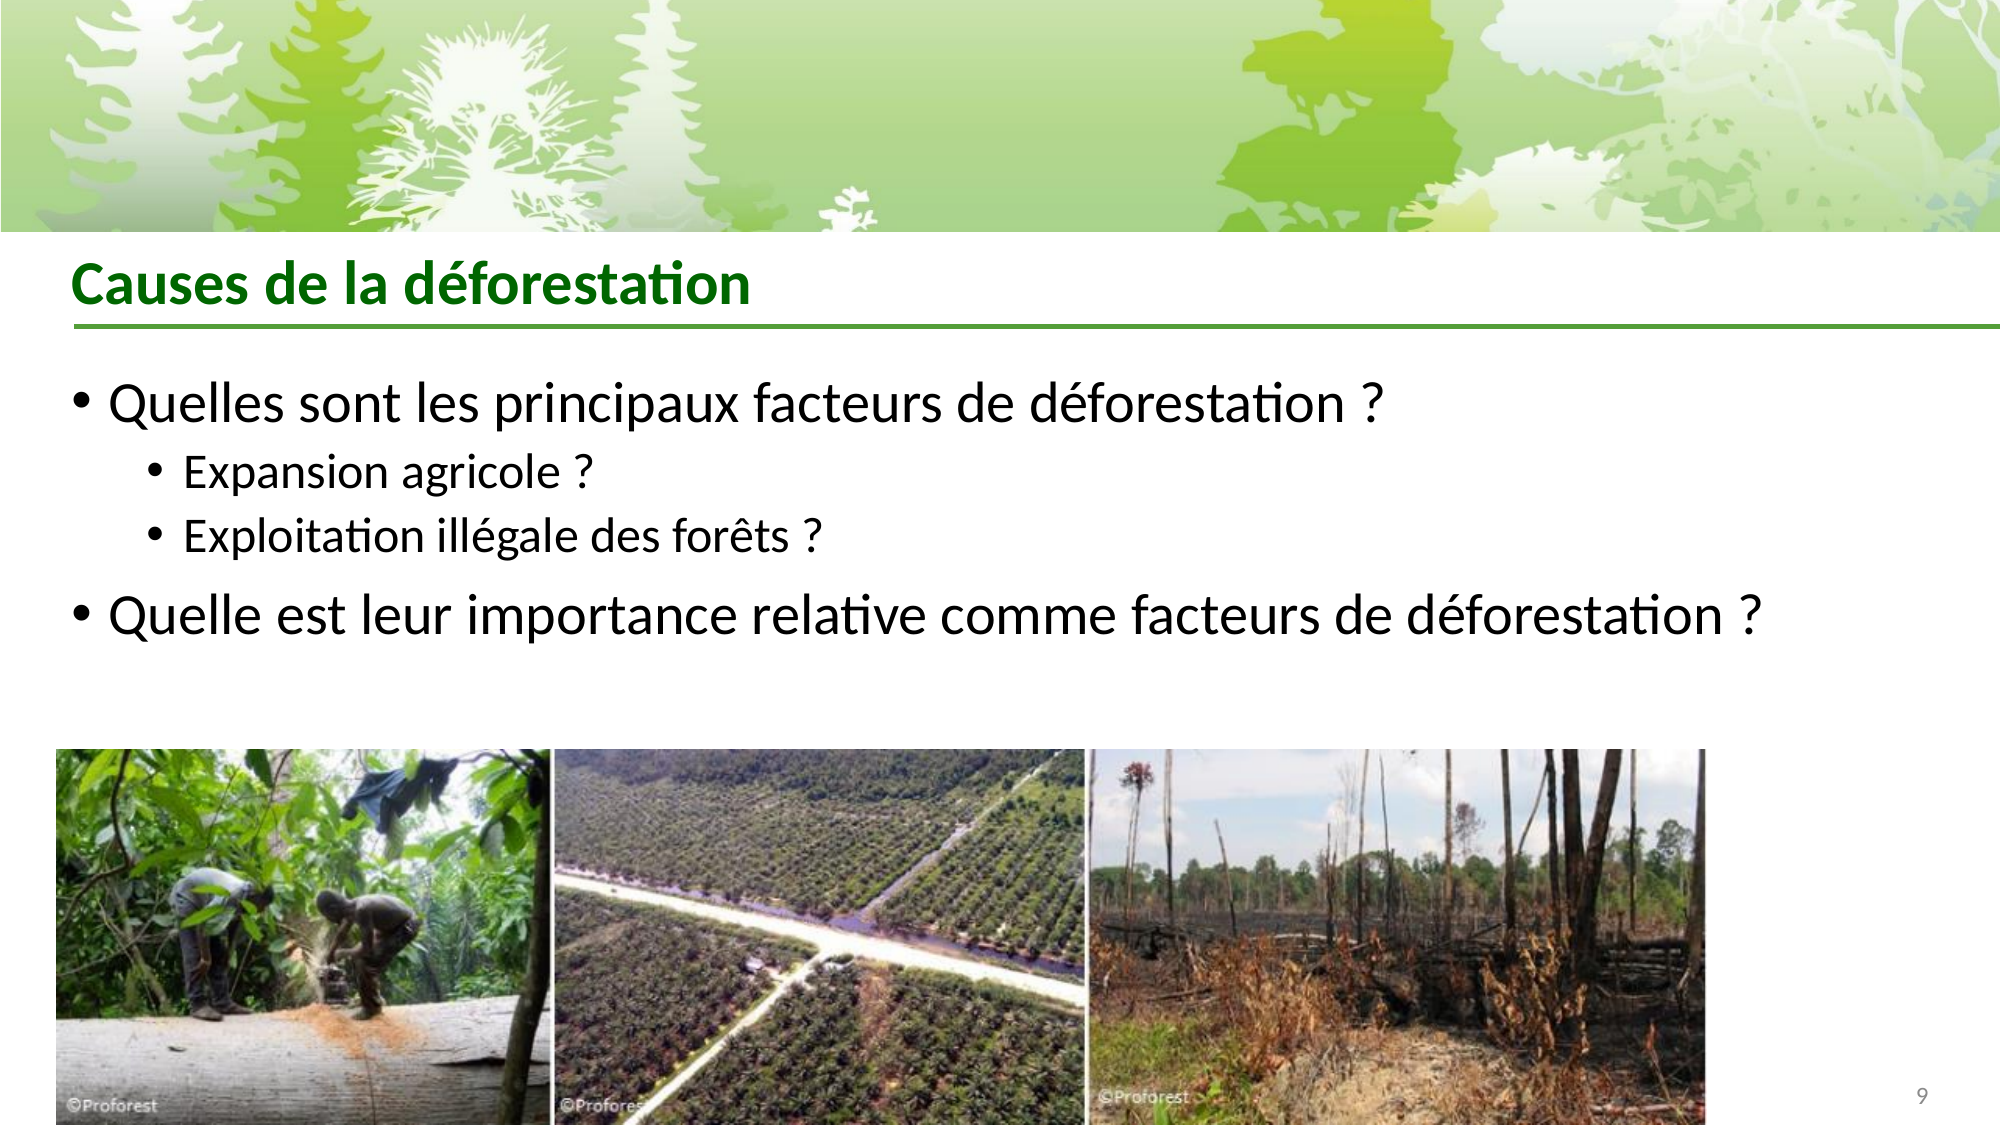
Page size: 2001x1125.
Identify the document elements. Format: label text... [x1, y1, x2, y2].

slide_number 9 [1707, 1065, 1944, 1125]
picture [56, 749, 1707, 1125]
picture [0, 0, 2000, 232]
title Causes de la déforestation [56, 167, 1407, 364]
list Quelles sont les principaux facteurs de déforestation ? Expansion agricole ? Exploitation illégale des forêts ? Quelle est leur importance relative comme facteurs de déforestation ? [56, 364, 1944, 700]
